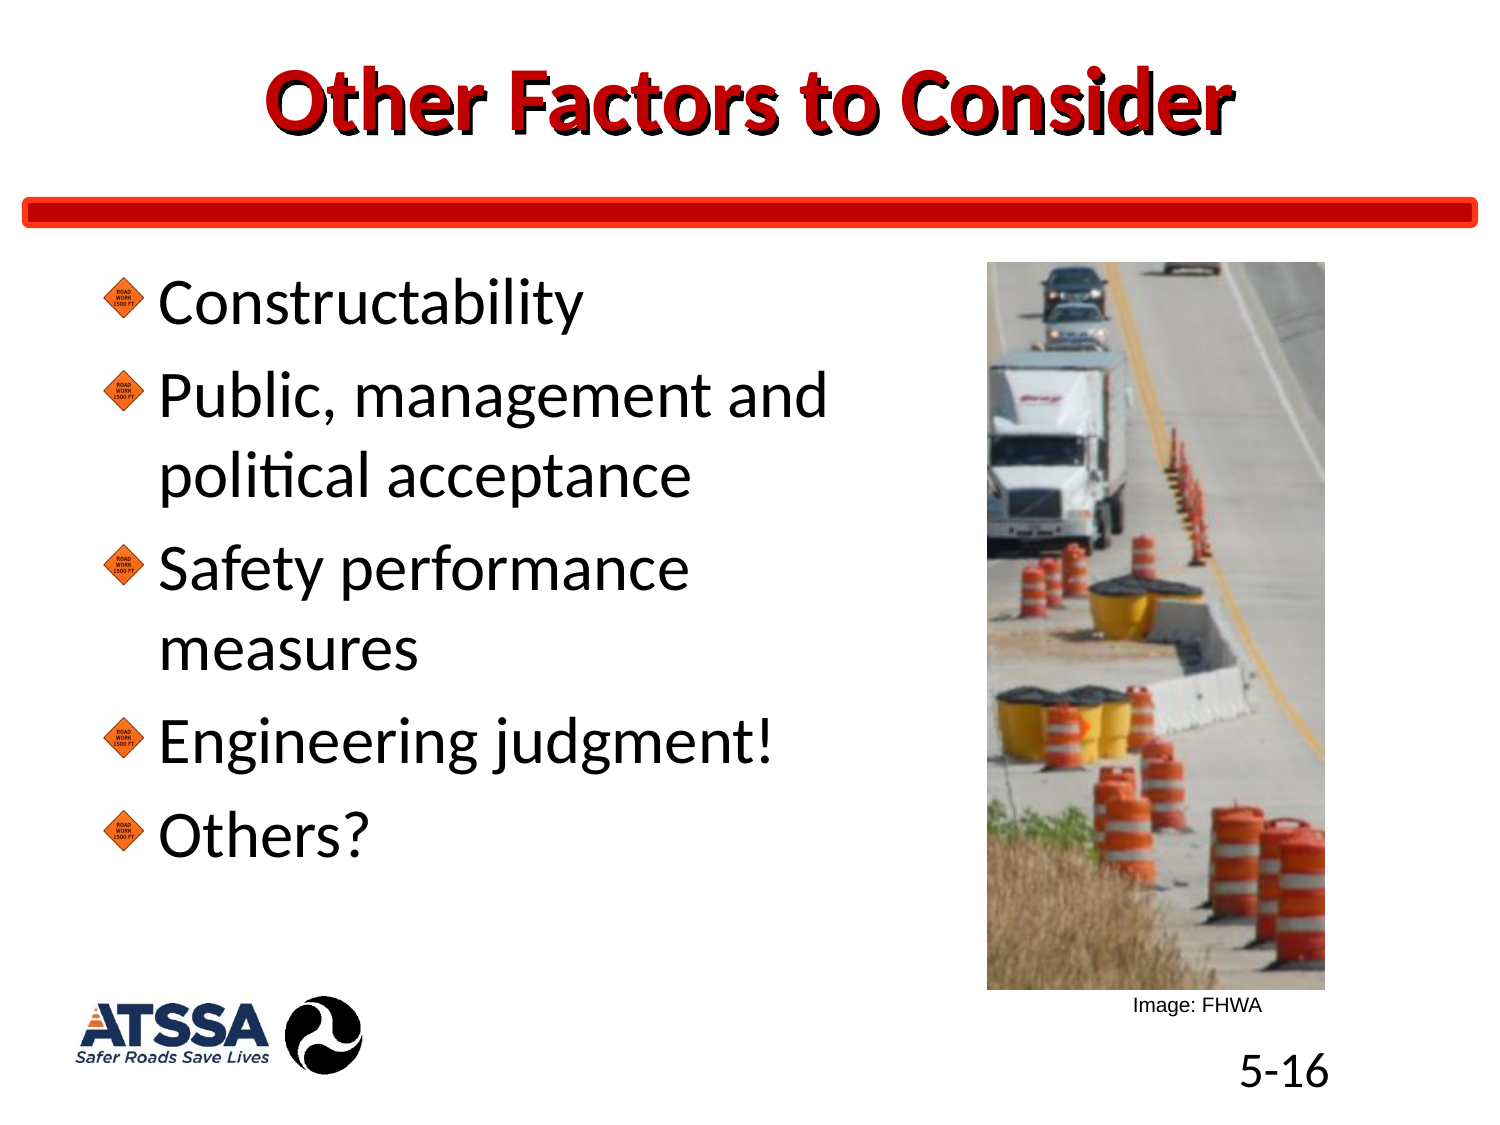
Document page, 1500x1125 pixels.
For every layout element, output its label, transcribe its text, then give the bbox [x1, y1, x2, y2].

picture [75, 1003, 269, 1063]
picture [102, 809, 145, 852]
picture [102, 369, 145, 412]
picture [987, 262, 1326, 990]
list Constructability Public, management and political acceptance Safety performance measures Engineering judgment! Others? [87, 249, 913, 976]
title Other Factors to Consider [0, 0, 1500, 188]
picture [276, 989, 370, 1077]
text_box Image: FHWA [1117, 983, 1331, 1024]
picture [102, 543, 145, 586]
picture [102, 716, 145, 759]
picture [102, 276, 145, 319]
